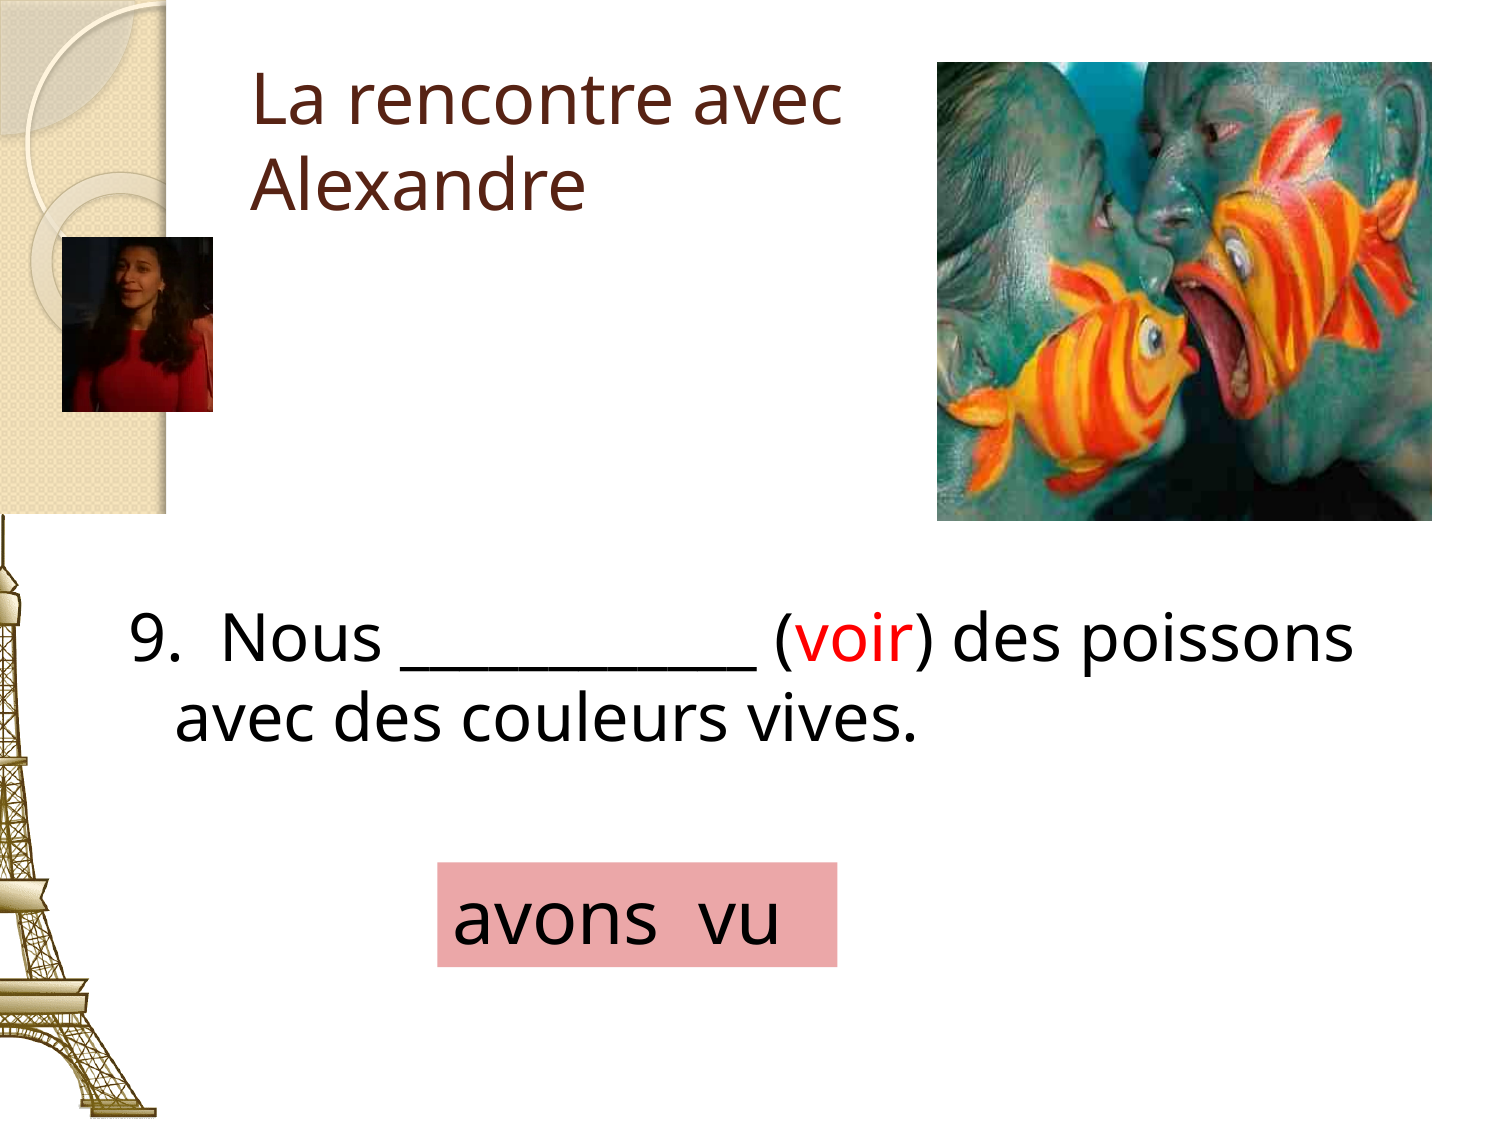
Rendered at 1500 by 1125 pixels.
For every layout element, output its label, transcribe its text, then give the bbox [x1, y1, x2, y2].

picture [937, 62, 1432, 521]
list 9. Nous ____________ (voir) des poissons avec des couleurs vives. [99, 587, 1425, 813]
text_box avons vu [437, 862, 838, 968]
picture [0, 514, 167, 1125]
picture [62, 237, 213, 412]
title La rencontre avec Alexandre [235, 45, 1100, 233]
